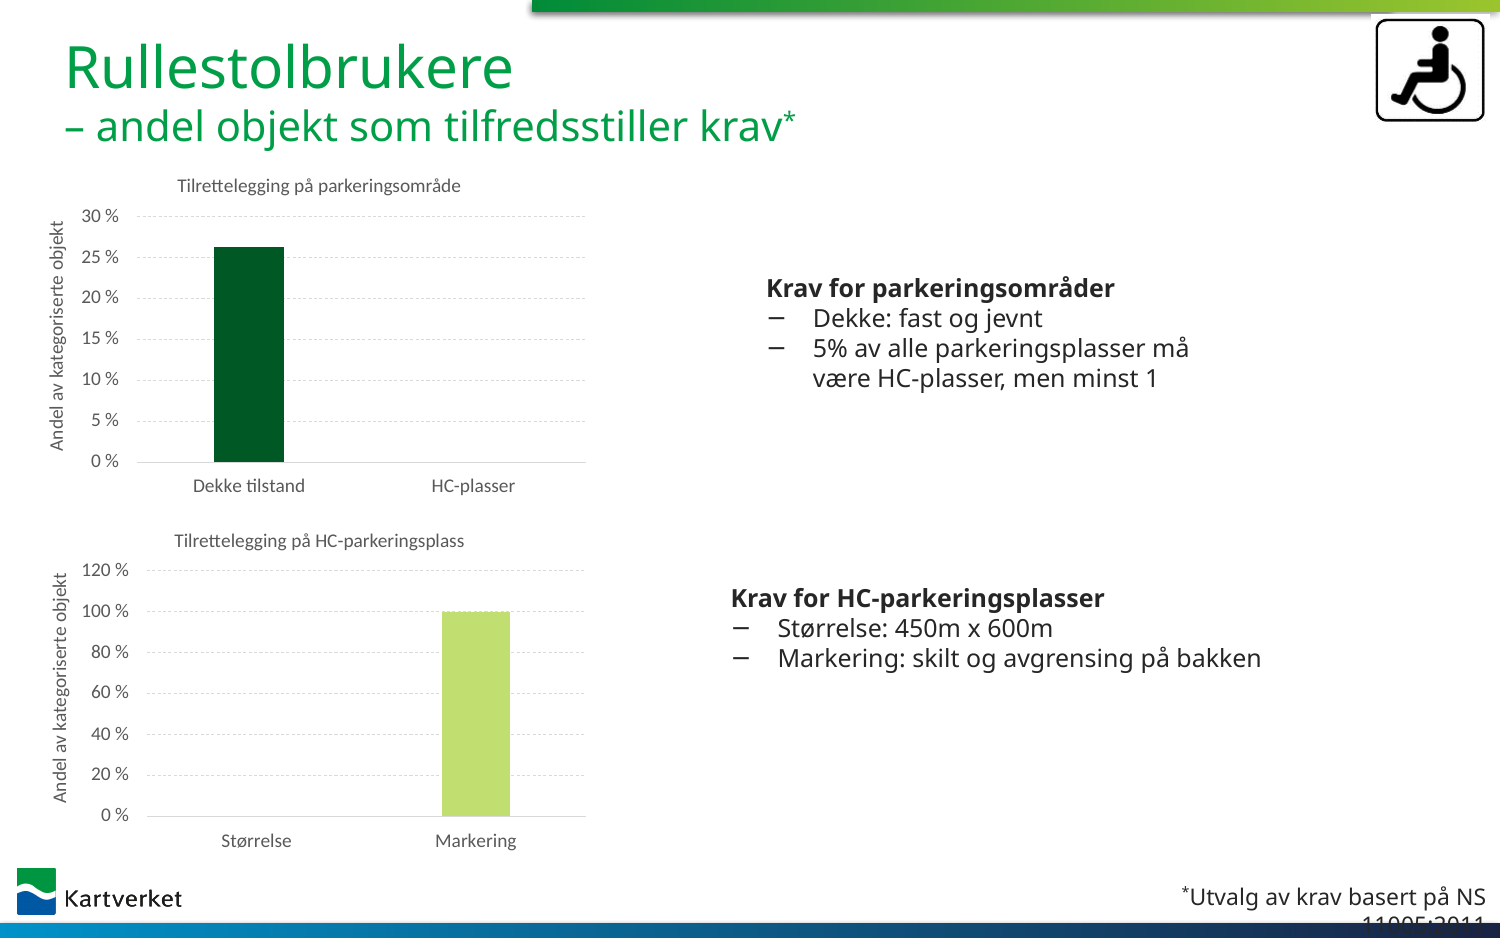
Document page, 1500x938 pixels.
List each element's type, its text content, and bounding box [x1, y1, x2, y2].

text_box Rullestolbrukere – andel objekt som tilfredsstiller krav* [49, 23, 1431, 158]
text_box *Utvalg av krav basert på NS 11005:2011 [1068, 873, 1500, 938]
text_box Krav for parkeringsområder Dekke: fast og jevnt 5% av alle parkeringsplasser må være HC-plasser, men minst 1 [751, 264, 1232, 400]
picture [1371, 13, 1491, 127]
text_box Krav for HC-parkeringsplasser Størrelse: 450m x 600m Markering: skilt og avgrensing på bakken [715, 574, 1278, 680]
picture [41, 520, 598, 859]
picture [41, 166, 598, 505]
